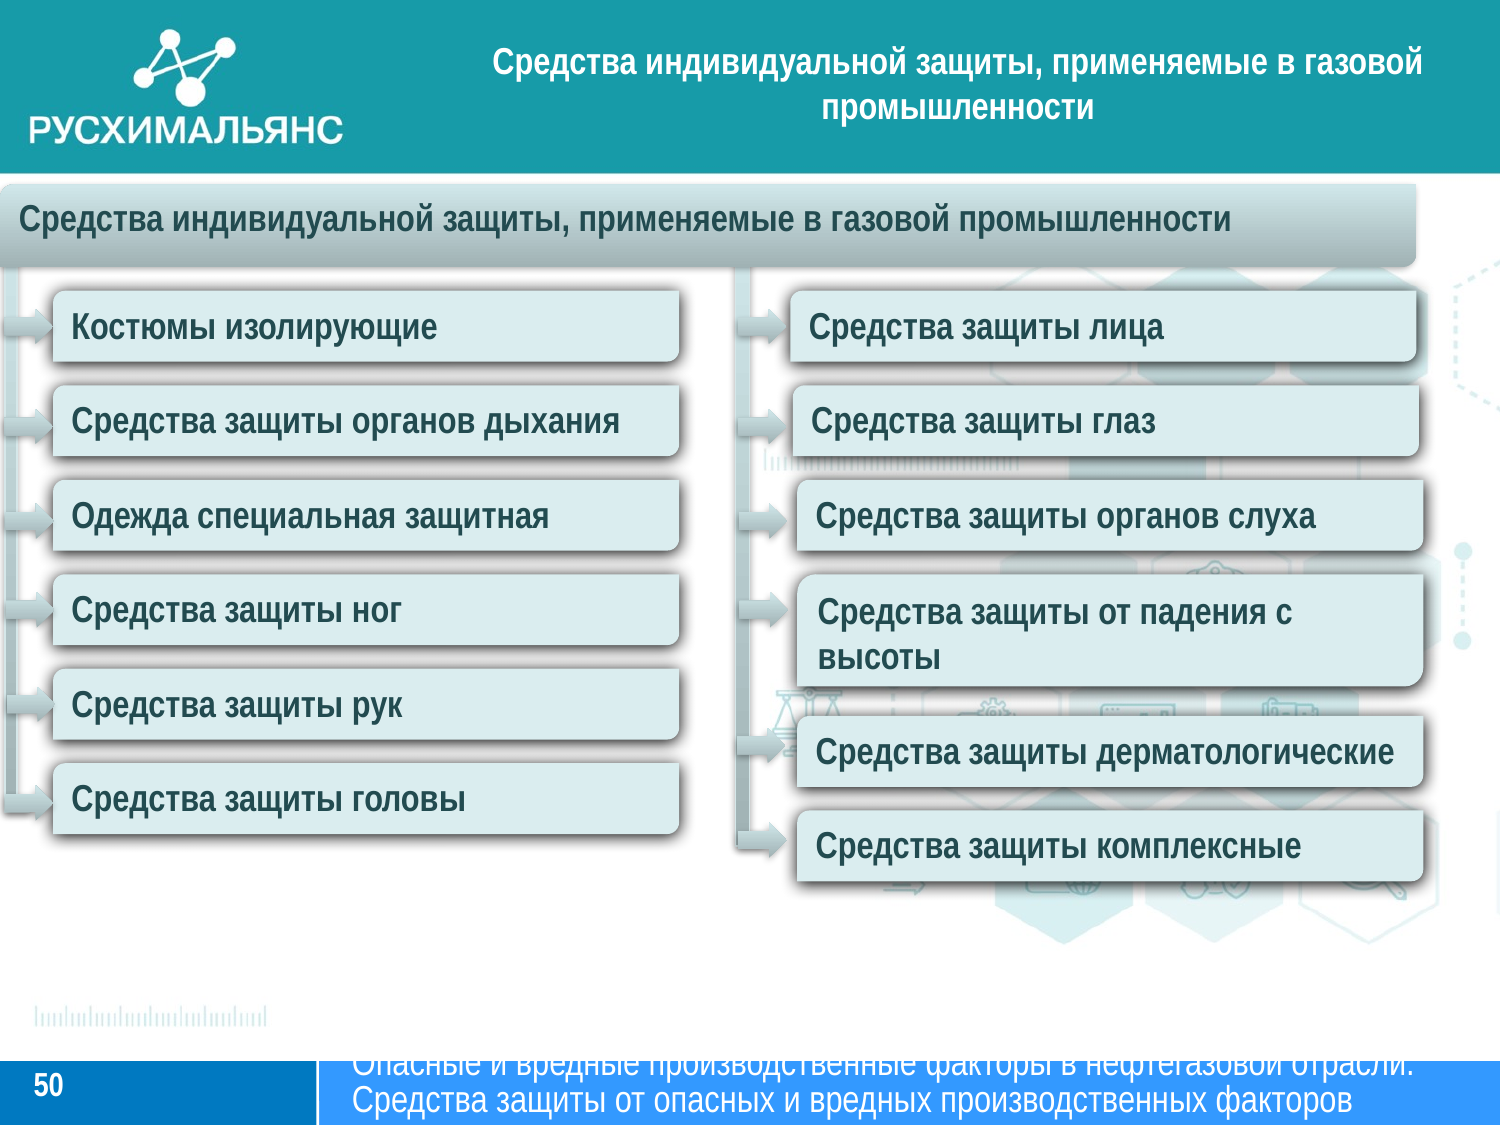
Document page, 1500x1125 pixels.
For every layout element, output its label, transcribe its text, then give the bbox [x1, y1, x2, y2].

slide_number 49 [33, 1068, 278, 1122]
picture [0, 0, 1500, 1061]
footer Опасные и вредные производственные факторы в нефтегазовой отрасли. Средства защиты от опасных и вредных производственных факторов [351, 1067, 1500, 1122]
